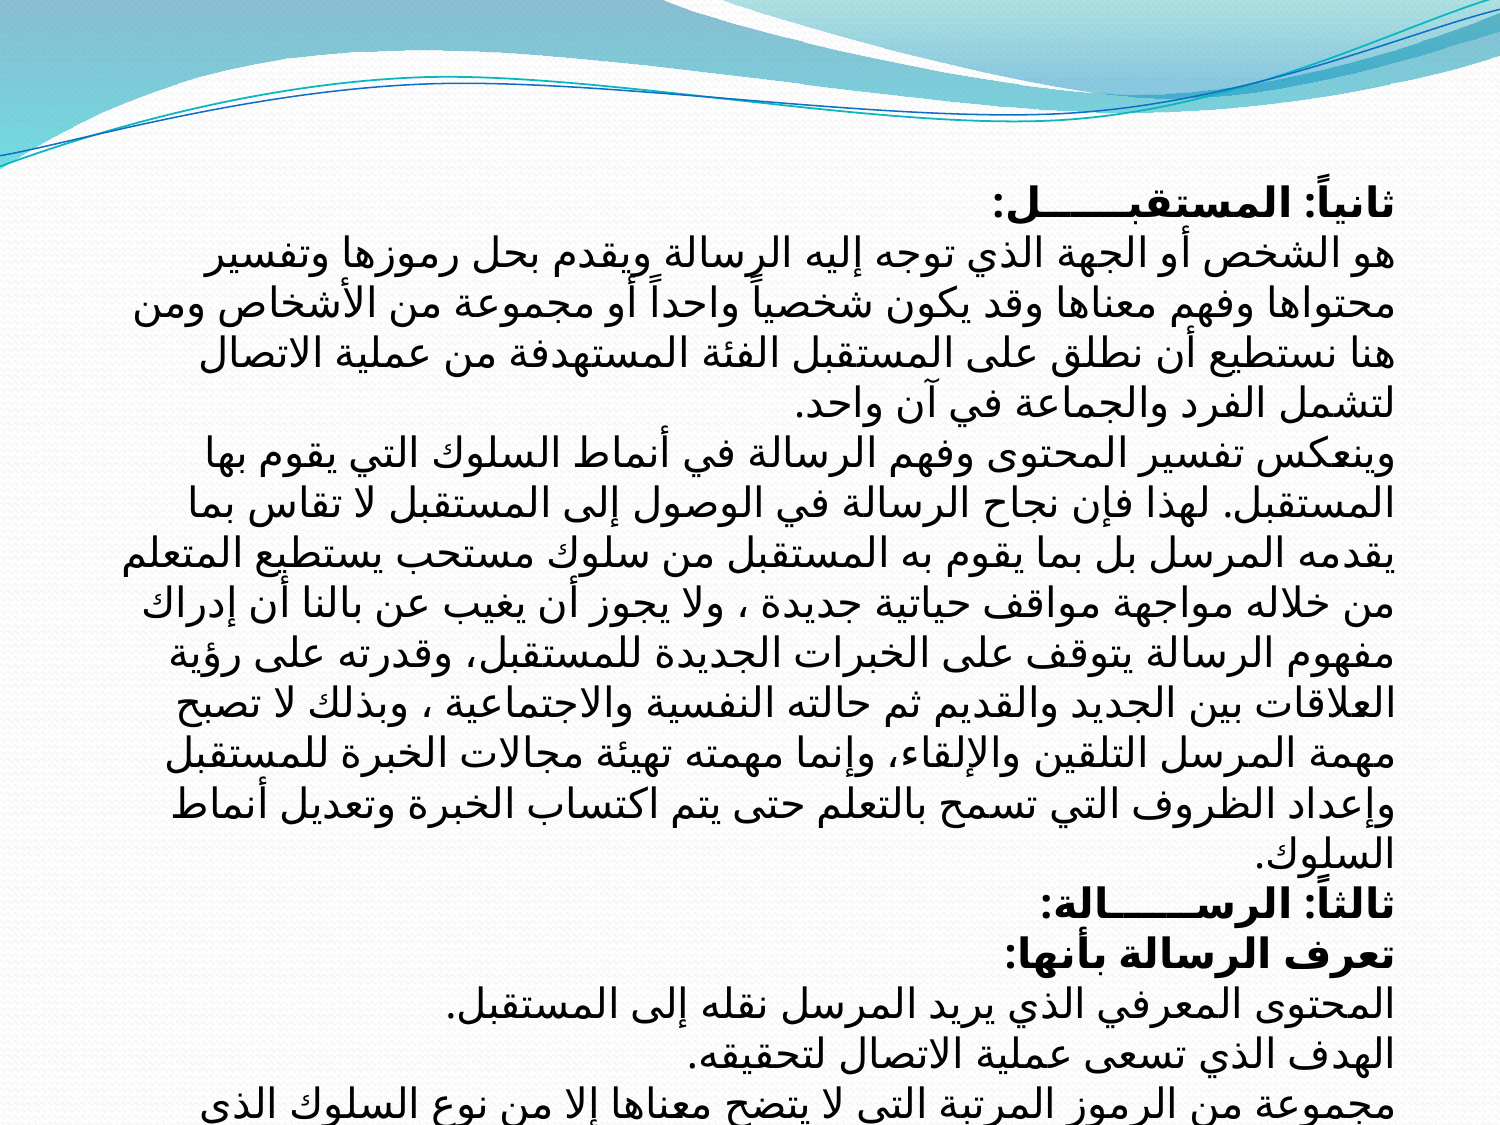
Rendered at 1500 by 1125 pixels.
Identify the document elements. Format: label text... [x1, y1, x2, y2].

text_box ثانياً: المستقبــــــل: هو الشخص أو الجهة الذي توجه إليه الرسالة ويقدم بحل رموزها وتفسير محتواها وفهم معناها وقد يكون شخصياً واحداً أو مجموعة من الأشخاص ومن هنا نستطيع أن نطلق على المستقبل الفئة المستهدفة من عملية الاتصال لتشمل الفرد والجماعة في آن واحد. وينعكس تفسير المحتوى وفهم الرسالة في أنماط السلوك التي يقوم بها المستقبل. لهذا فإن نجاح الرسالة في الوصول إلى المستقبل لا تقاس بما يقدمه المرسل بل بما يقوم به المستقبل من سلوك مستحب يستطيع المتعلم من خلاله مواجهة مواقف حياتية جديدة ، ولا يجوز أن يغيب عن بالنا أن إدراك مفهوم الرسالة يتوقف على الخبرات الجديدة للمستقبل، وقدرته على رؤية العلاقات بين الجديد والقديم ثم حالته النفسية والاجتماعية ، وبذلك لا تصبح مهمة المرسل التلقين والإلقاء، وإنما مهمته تهيئة مجالات الخبرة للمستقبل وإعداد الظروف التي تسمح بالتعلم حتى يتم اكتساب الخبرة وتعديل أنماط السلوك. ثالثاً: الرســــــالة: تعرف الرسالة بأنها: المحتوى المعرفي الذي يريد المرسل نقله إلى المستقبل. الهدف الذي تسعى عملية الاتصال لتحقيقه. مجموعة من الرموز المرتبة التي لا يتضح معناها إلا من نوع السلوك الذي يمارسه المستقبل. محتوى فكري يشمل عناصر المعلومة باختلاف أشكالها سواء أكانت مادة مطبوعة أو مسموعة أو مرئية. [88, 168, 1412, 1125]
